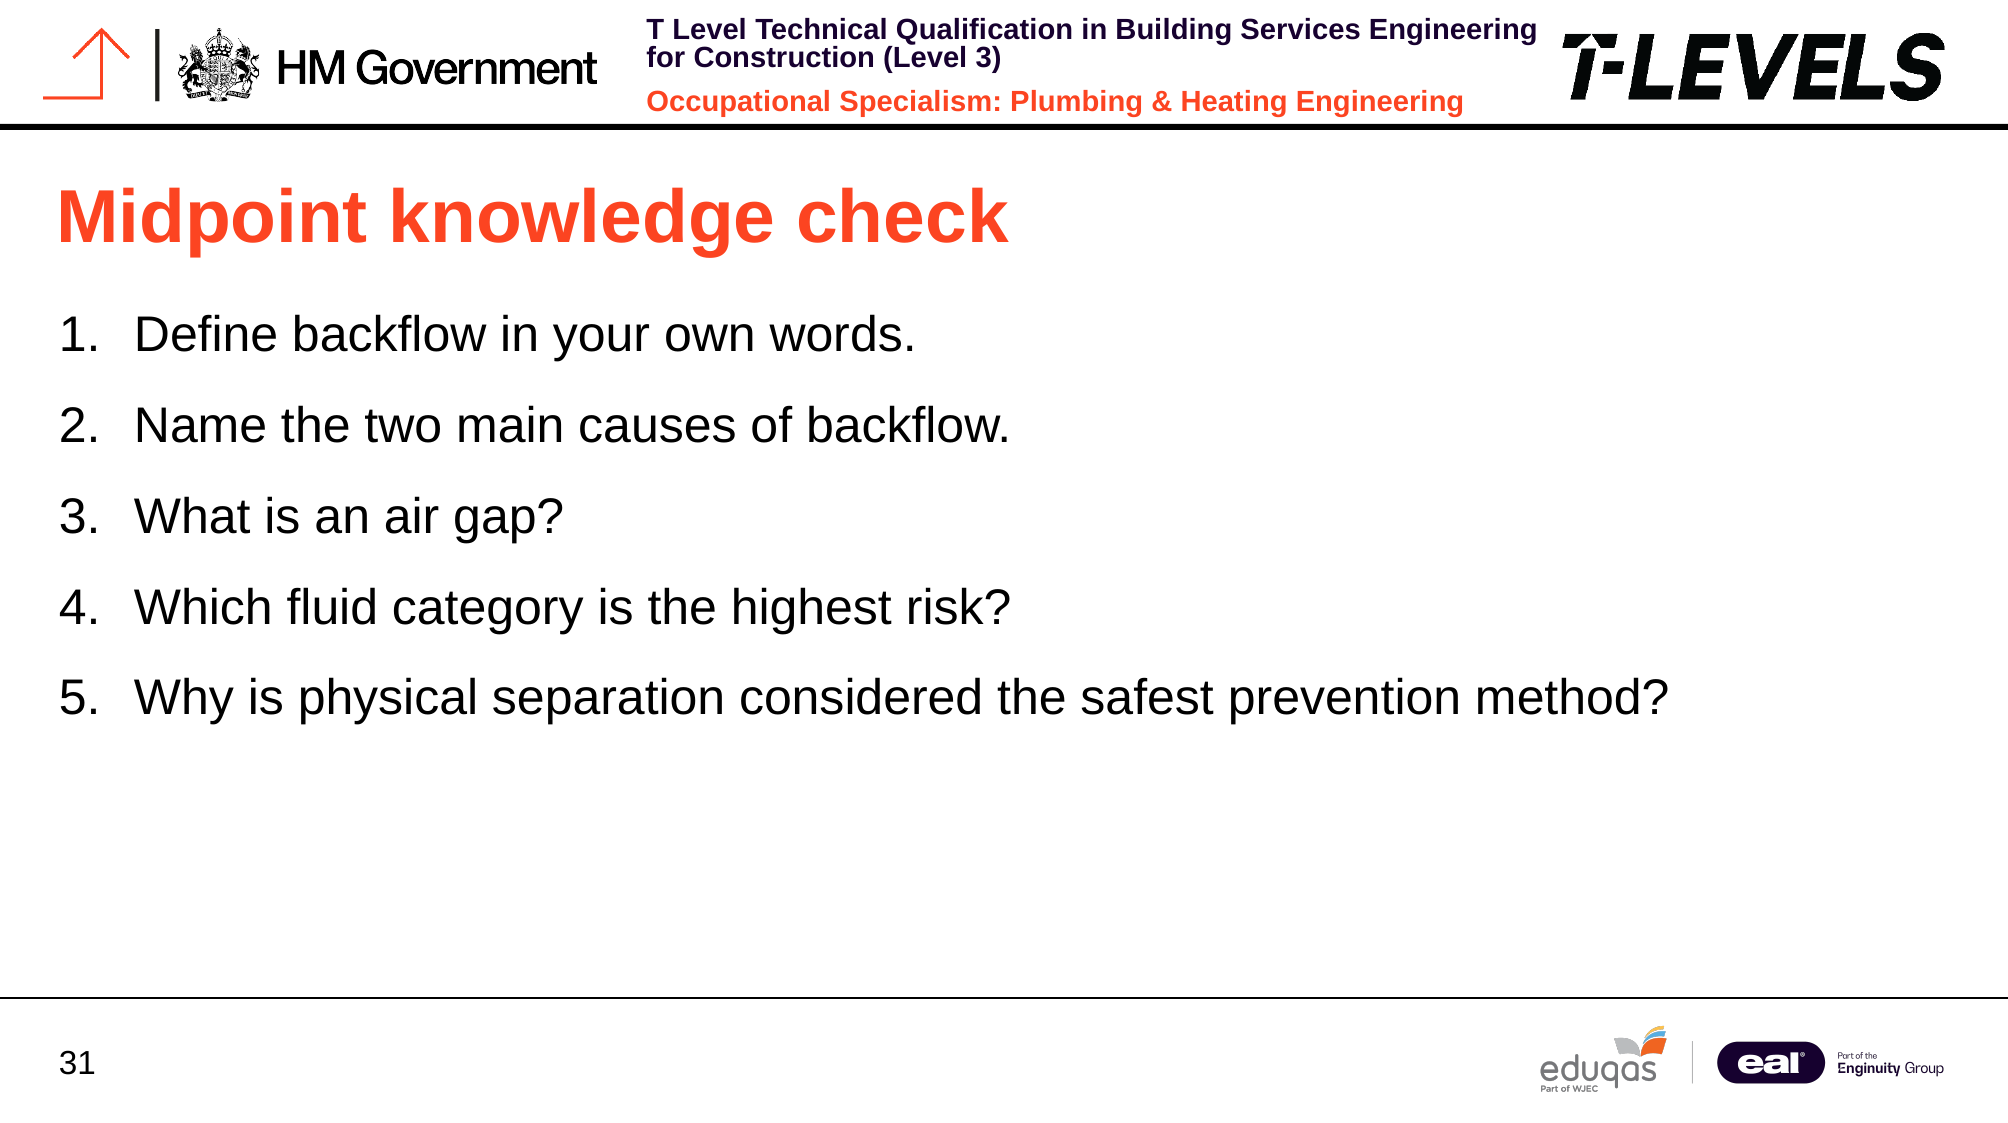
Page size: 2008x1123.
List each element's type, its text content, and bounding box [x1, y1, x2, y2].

picture [155, 28, 597, 102]
picture [38, 27, 136, 100]
title Midpoint knowledge check [41, 111, 1949, 314]
picture [1543, 25, 1964, 108]
list Define backflow in your own words. Name the two main causes of backflow. What is an air gap? Which fluid category is the highest risk? Why is physical separation considered the safest prevention method? [59, 295, 1949, 975]
picture [1535, 1021, 1949, 1097]
